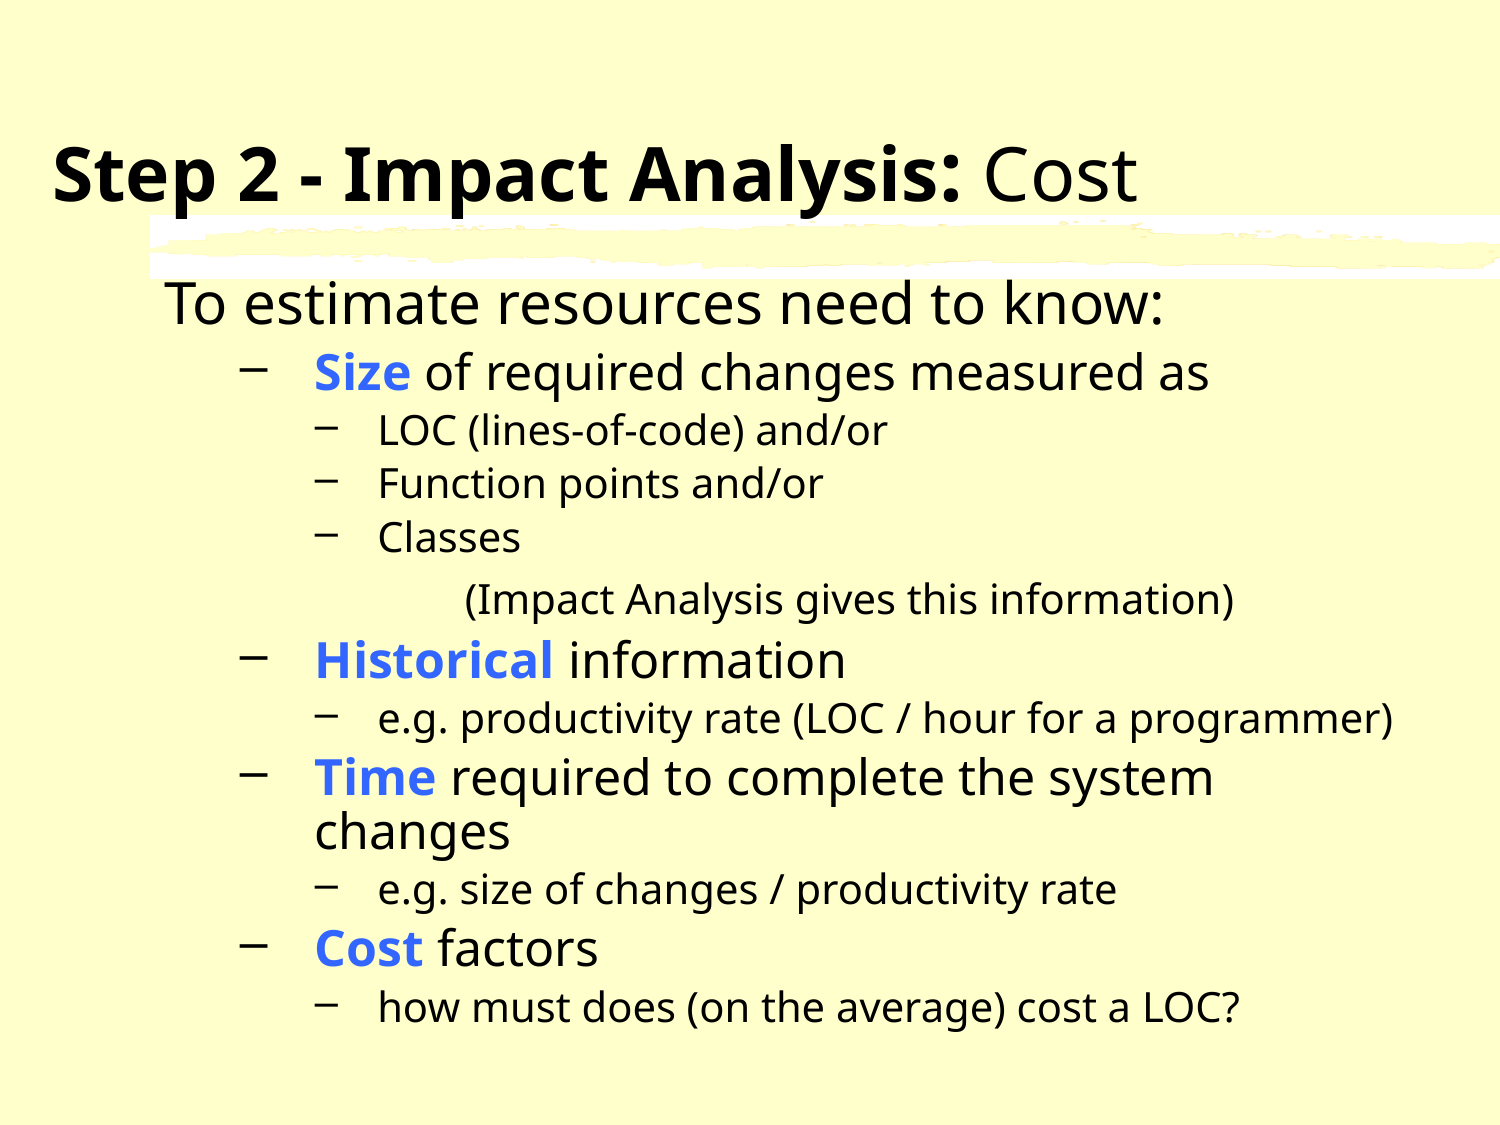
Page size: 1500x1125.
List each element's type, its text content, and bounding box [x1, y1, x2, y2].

list To estimate resources need to know: Size of required changes measured as LOC (lines-of-code) and/or Function points and/or Classes (Impact Analysis gives this information) Historical information e.g. productivity rate (LOC / hour for a programmer) Time required to complete the system changes e.g. size of changes / productivity rate Cost factors how must does (on the average) cost a LOC? [75, 267, 1417, 1033]
title Step 2 - Impact Analysis: Cost [37, 37, 1463, 225]
